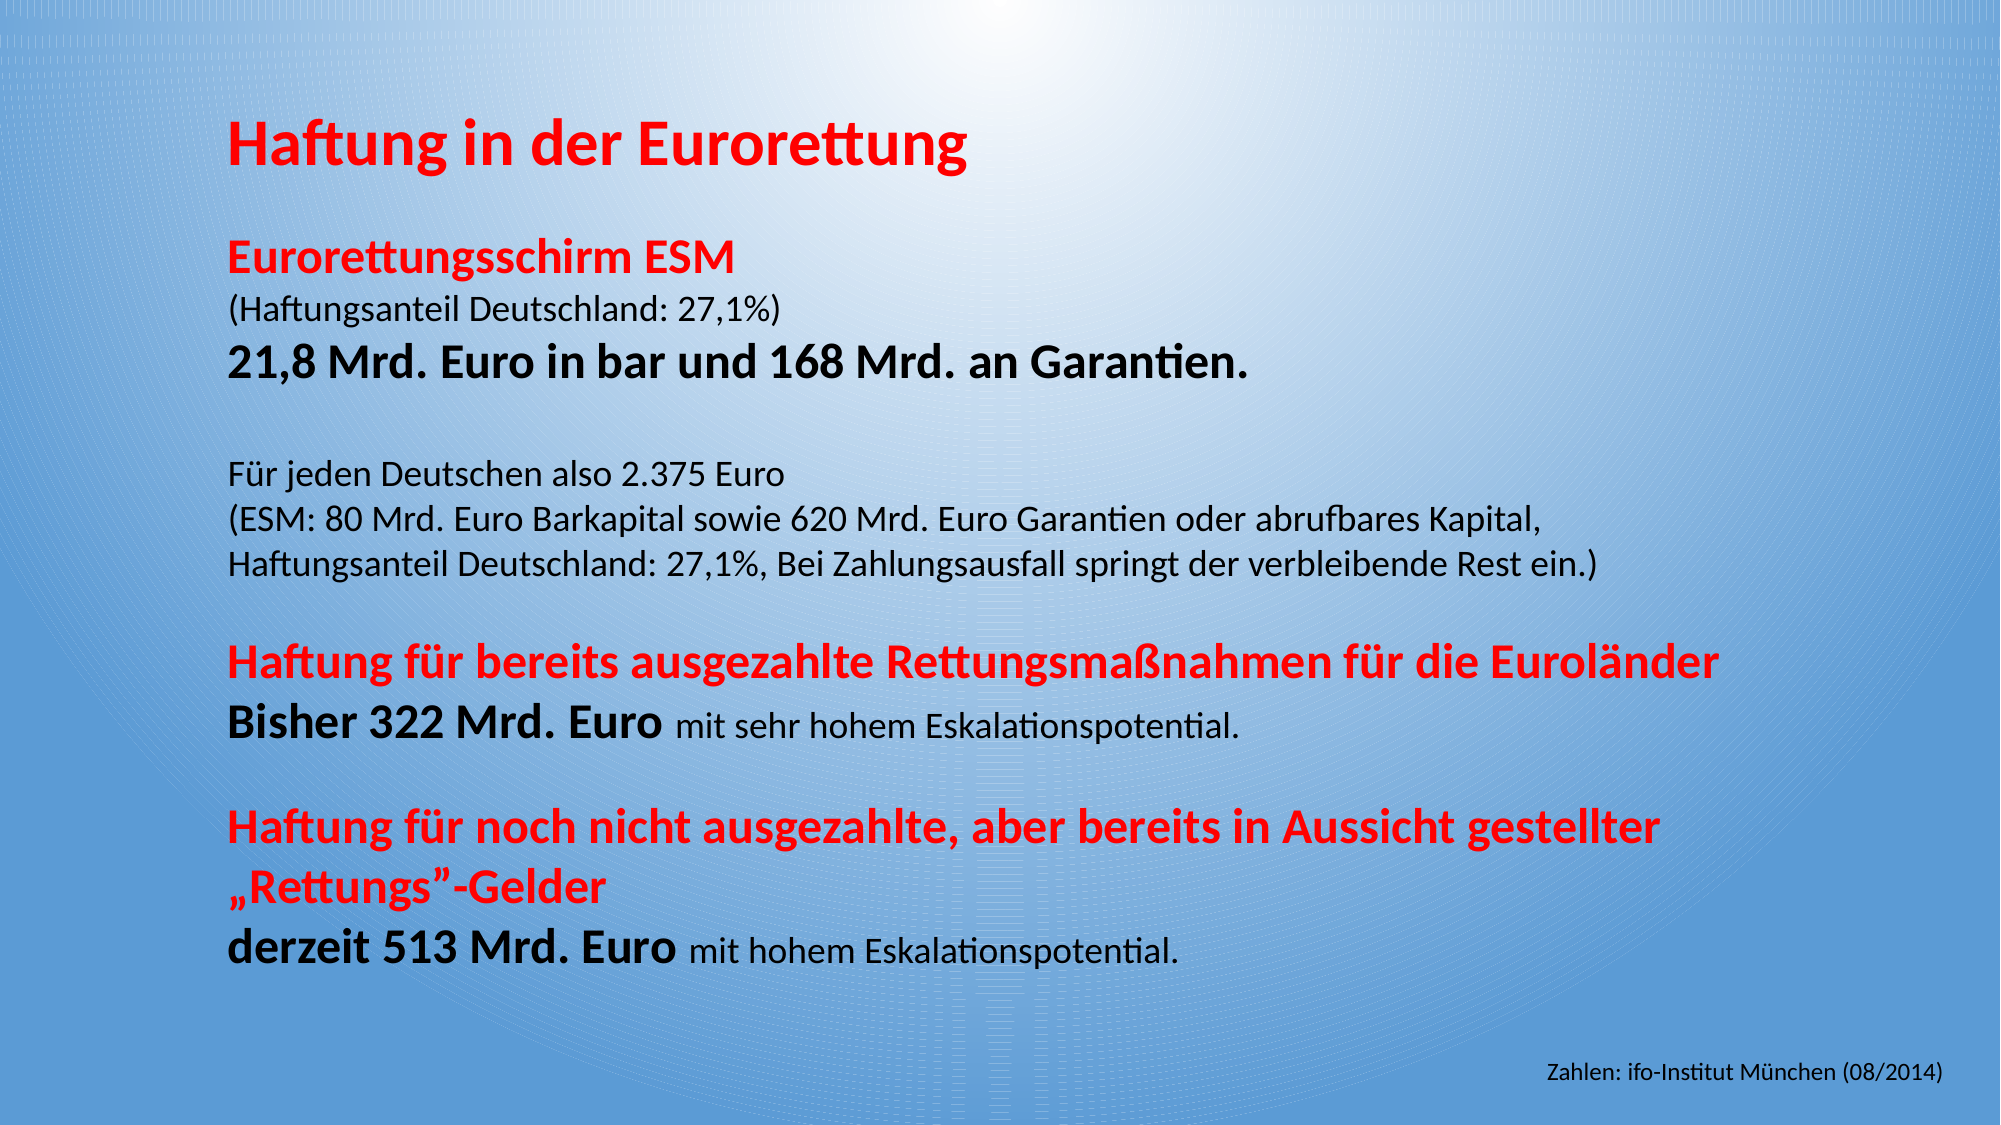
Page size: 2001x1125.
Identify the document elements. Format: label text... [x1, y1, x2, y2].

text_box Haftung in der Eurorettung Eurorettungsschirm ESM (Haftungsanteil Deutschland: 27,1%) 21,8 Mrd. Euro in bar und 168 Mrd. an Garantien. Für jeden Deutschen also 2.375 Euro (ESM: 80 Mrd. Euro Barkapital sowie 620 Mrd. Euro Garantien oder abrufbares Kapital, Haftungsanteil Deutschland: 27,1%, Bei Zahlungsausfall springt der verbleibende Rest ein.) Haftung für bereits ausgezahlte Rettungsmaßnahmen für die Euroländer Bisher 322 Mrd. Euro mit sehr hohem Eskalationspotential. Haftung für noch nicht ausgezahlte, aber bereits in Aussicht gestellter „Rettungs”-Gelder derzeit 513 Mrd. Euro mit hohem Eskalationspotential. [213, 91, 1807, 1116]
text_box Zahlen: ifo-Institut München (08/2014) [1532, 1048, 1960, 1093]
